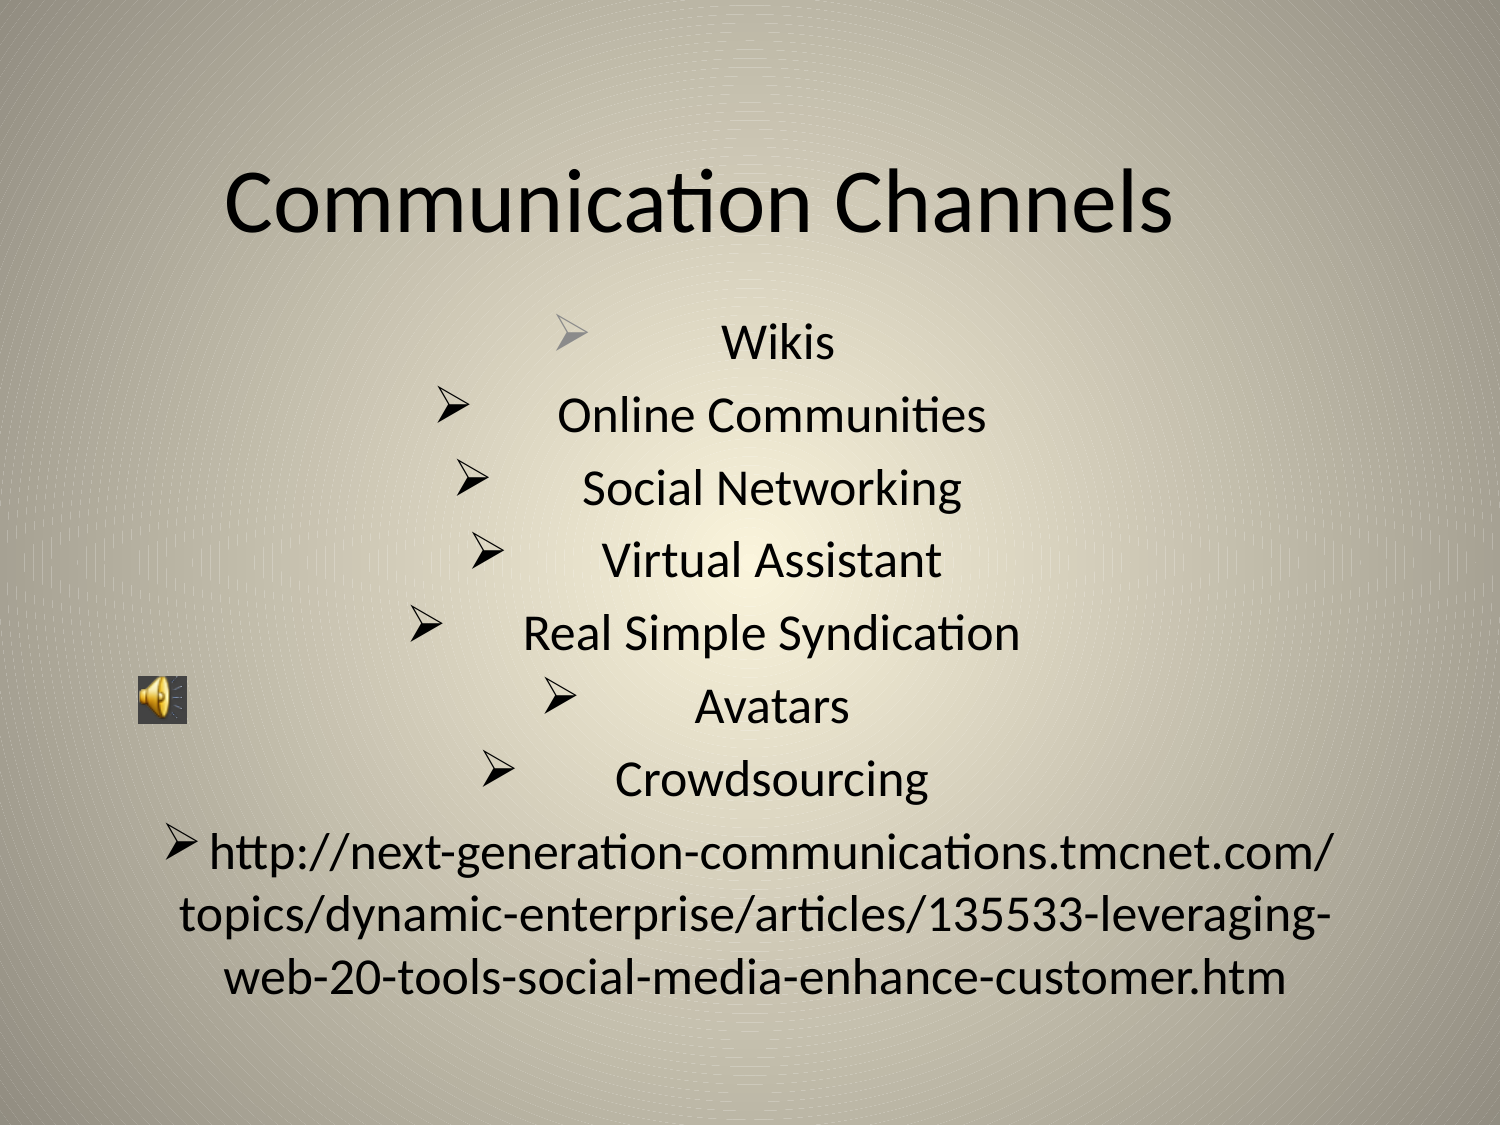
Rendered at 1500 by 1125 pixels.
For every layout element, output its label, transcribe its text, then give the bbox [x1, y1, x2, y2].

subtitle Wikis Online Communities Social Networking Virtual Assistant Real Simple Syndication Avatars Crowdsourcing http://next-generation-communications.tmcnet.com/topics/dynamic-enterprise/articles/135533-leveraging-web-20-tools-social-media-enhance-customer.htm [125, 299, 1388, 1013]
picture [137, 674, 188, 726]
title Communication Channels [62, 75, 1338, 317]
